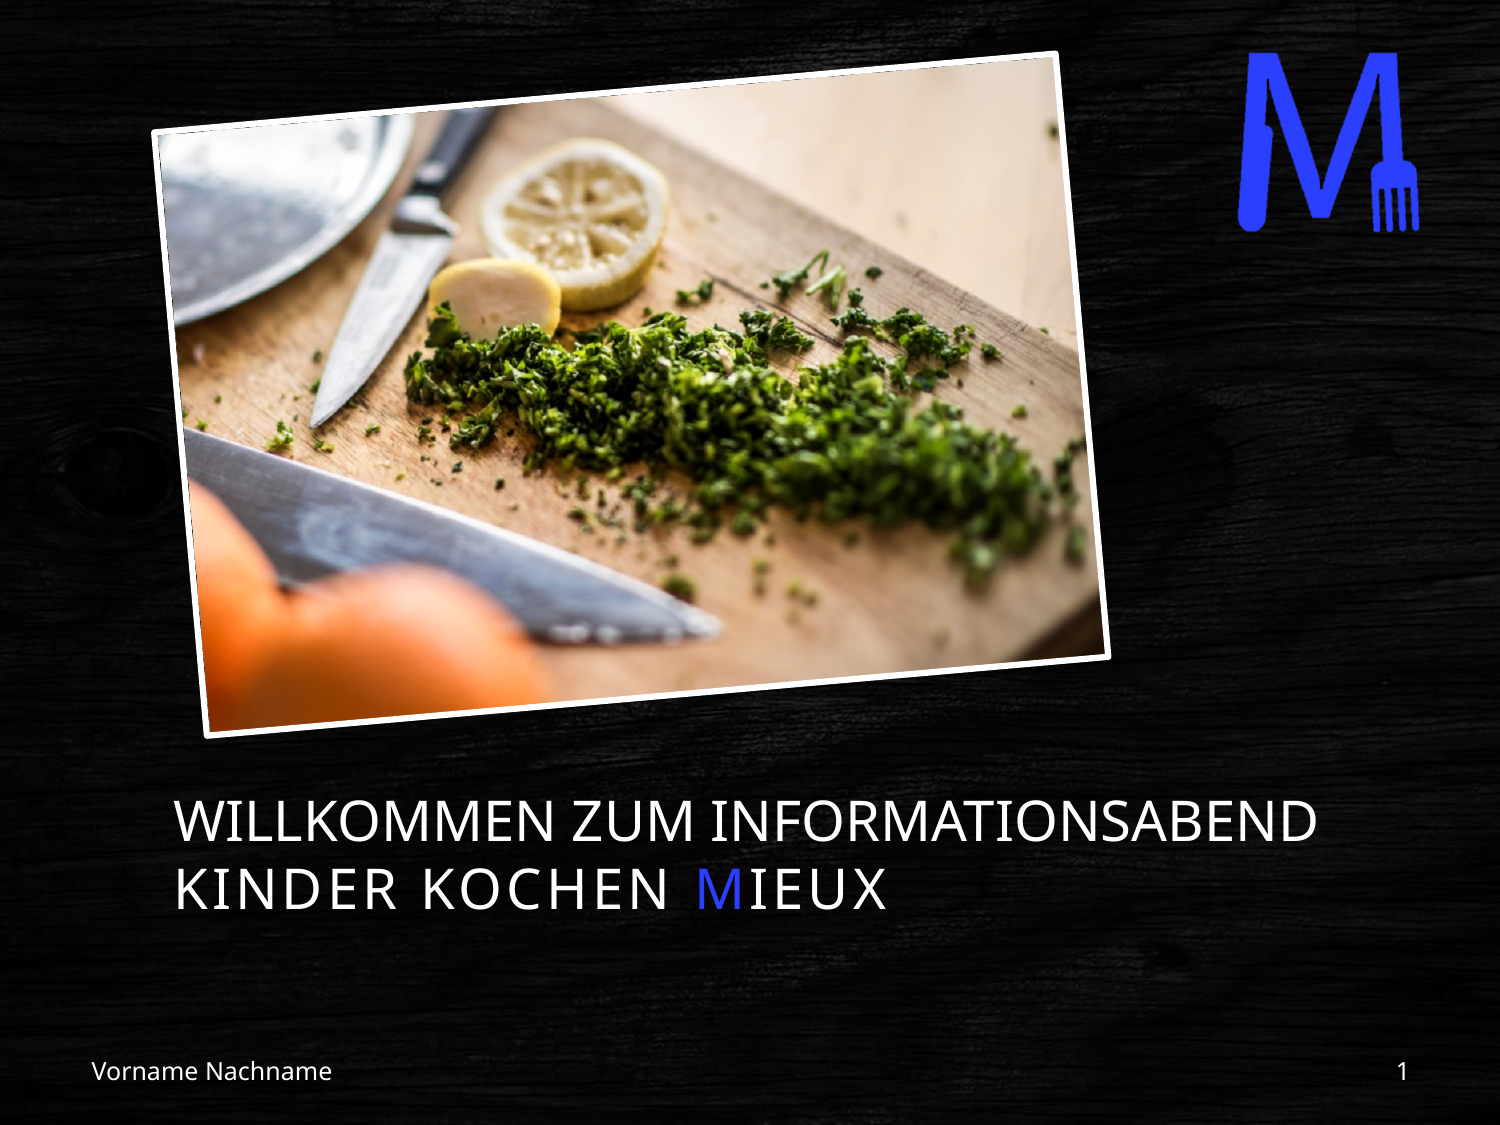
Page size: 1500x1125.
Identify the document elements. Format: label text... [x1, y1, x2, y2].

picture [0, 0, 1500, 1125]
slide_number 1 [1074, 1042, 1425, 1103]
title Willkommen zum Informationsabend KINDER KOCHEN MIEUX [158, 732, 1434, 974]
footer Vorname Nachname [76, 1042, 552, 1103]
